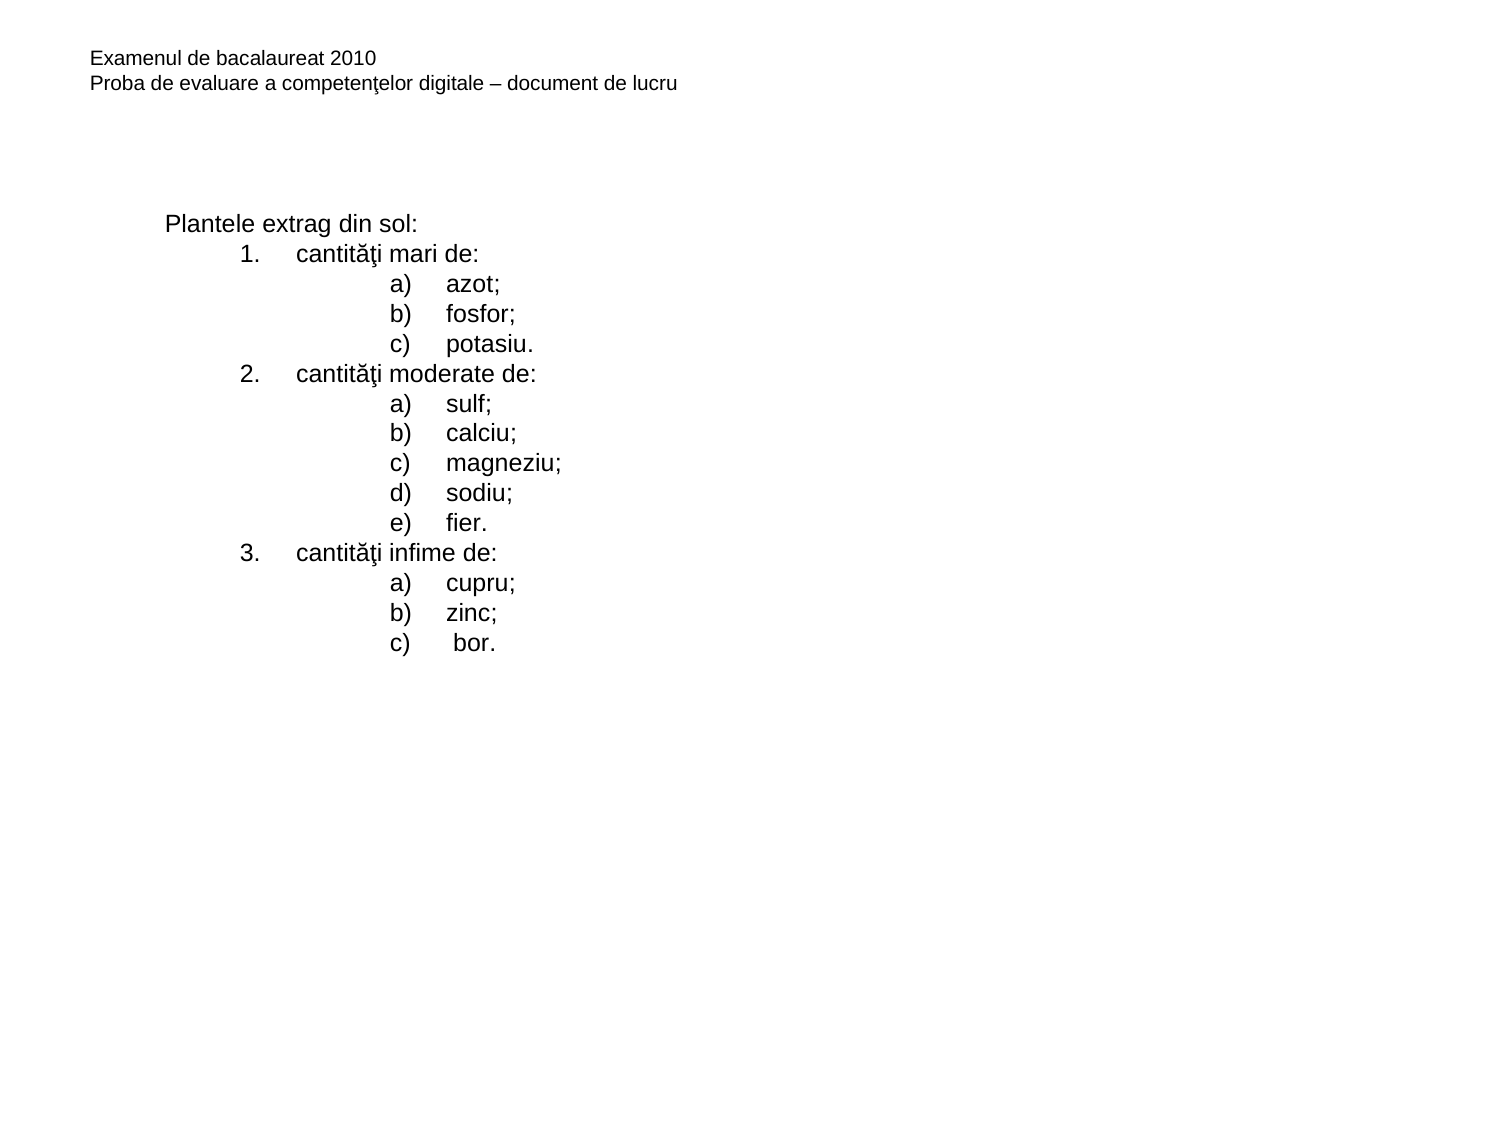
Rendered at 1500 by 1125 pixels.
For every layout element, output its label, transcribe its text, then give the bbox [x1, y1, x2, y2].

text_box Plantele extrag din sol: cantităţi mari de: azot; fosfor; potasiu. cantităţi moderate de: sulf; calciu; magneziu; sodiu; fier. cantităţi infime de: cupru; zinc; bor. [150, 200, 1238, 664]
text_box Examenul de bacalaureat 2010 Proba de evaluare a competenţelor digitale – document de lucru [75, 37, 1388, 103]
